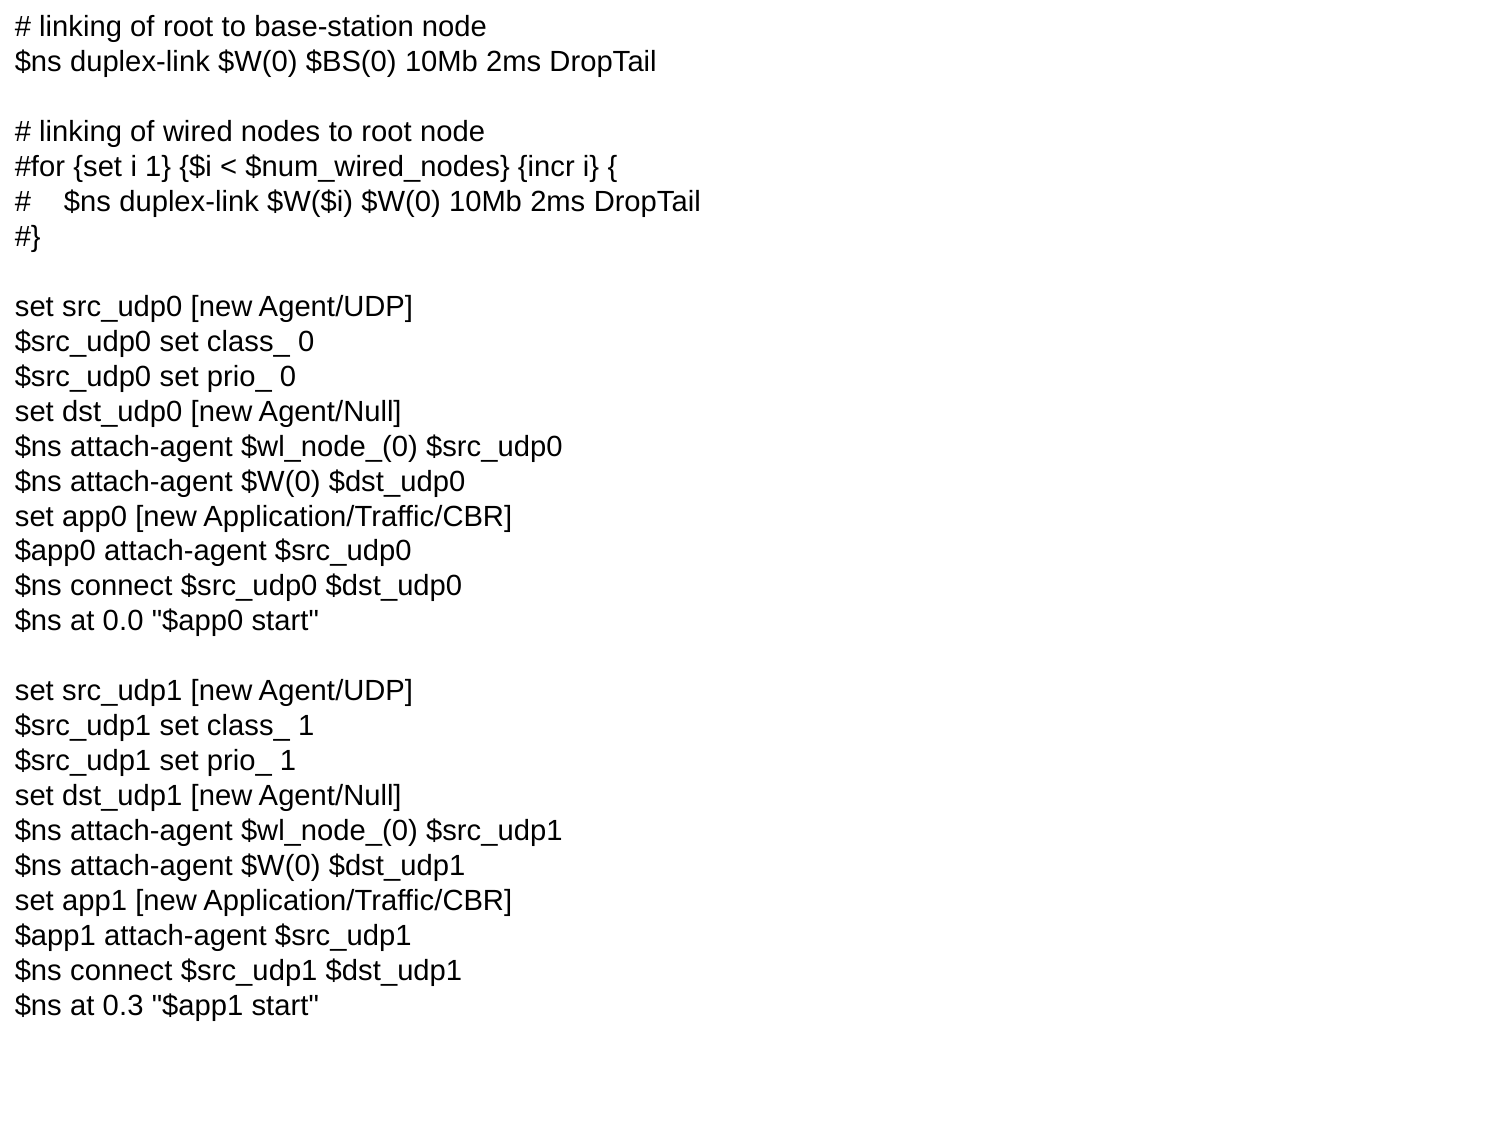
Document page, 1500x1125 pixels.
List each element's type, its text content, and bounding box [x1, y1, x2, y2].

text_box # linking of root to base-station node $ns duplex-link $W(0) $BS(0) 10Mb 2ms DropTail # linking of wired nodes to root node #for {set i 1} {$i < $num_wired_nodes} {incr i} { # $ns duplex-link $W($i) $W(0) 10Mb 2ms DropTail #} set src_udp0 [new Agent/UDP] $src_udp0 set class_ 0 $src_udp0 set prio_ 0 set dst_udp0 [new Agent/Null] $ns attach-agent $wl_node_(0) $src_udp0 $ns attach-agent $W(0) $dst_udp0 set app0 [new Application/Traffic/CBR] $app0 attach-agent $src_udp0 $ns connect $src_udp0 $dst_udp0 $ns at 0.0 "$app0 start" set src_udp1 [new Agent/UDP] $src_udp1 set class_ 1 $src_udp1 set prio_ 1 set dst_udp1 [new Agent/Null] $ns attach-agent $wl_node_(0) $src_udp1 $ns attach-agent $W(0) $dst_udp1 set app1 [new Application/Traffic/CBR] $app1 attach-agent $src_udp1 $ns connect $src_udp1 $dst_udp1 $ns at 0.3 "$app1 start" [0, 0, 1500, 1029]
